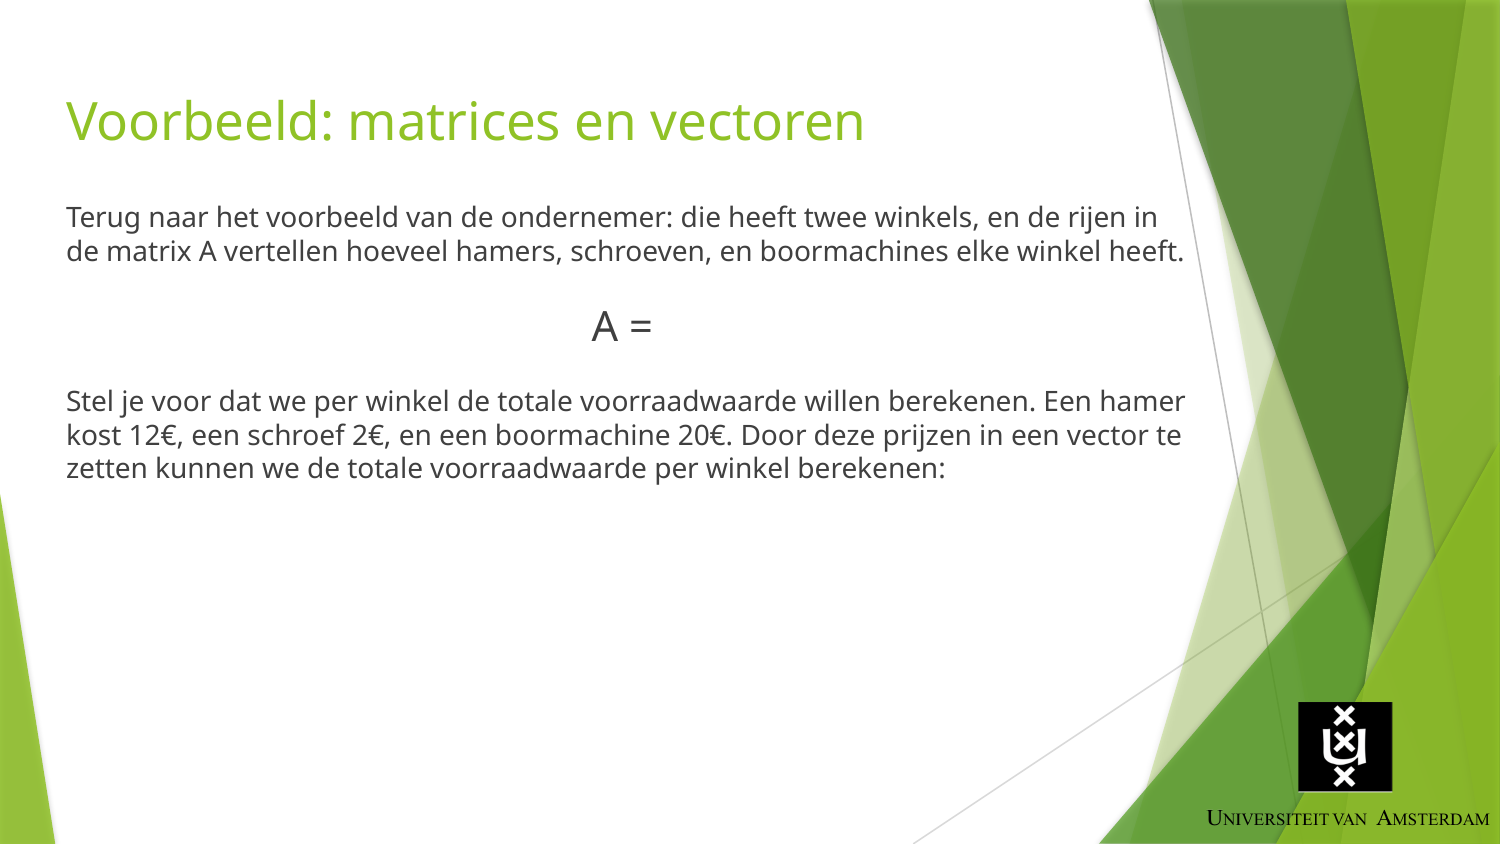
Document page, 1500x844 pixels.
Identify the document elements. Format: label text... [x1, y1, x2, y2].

picture [1192, 701, 1500, 844]
title Voorbeeld: matrices en vectoren [51, 72, 1449, 167]
